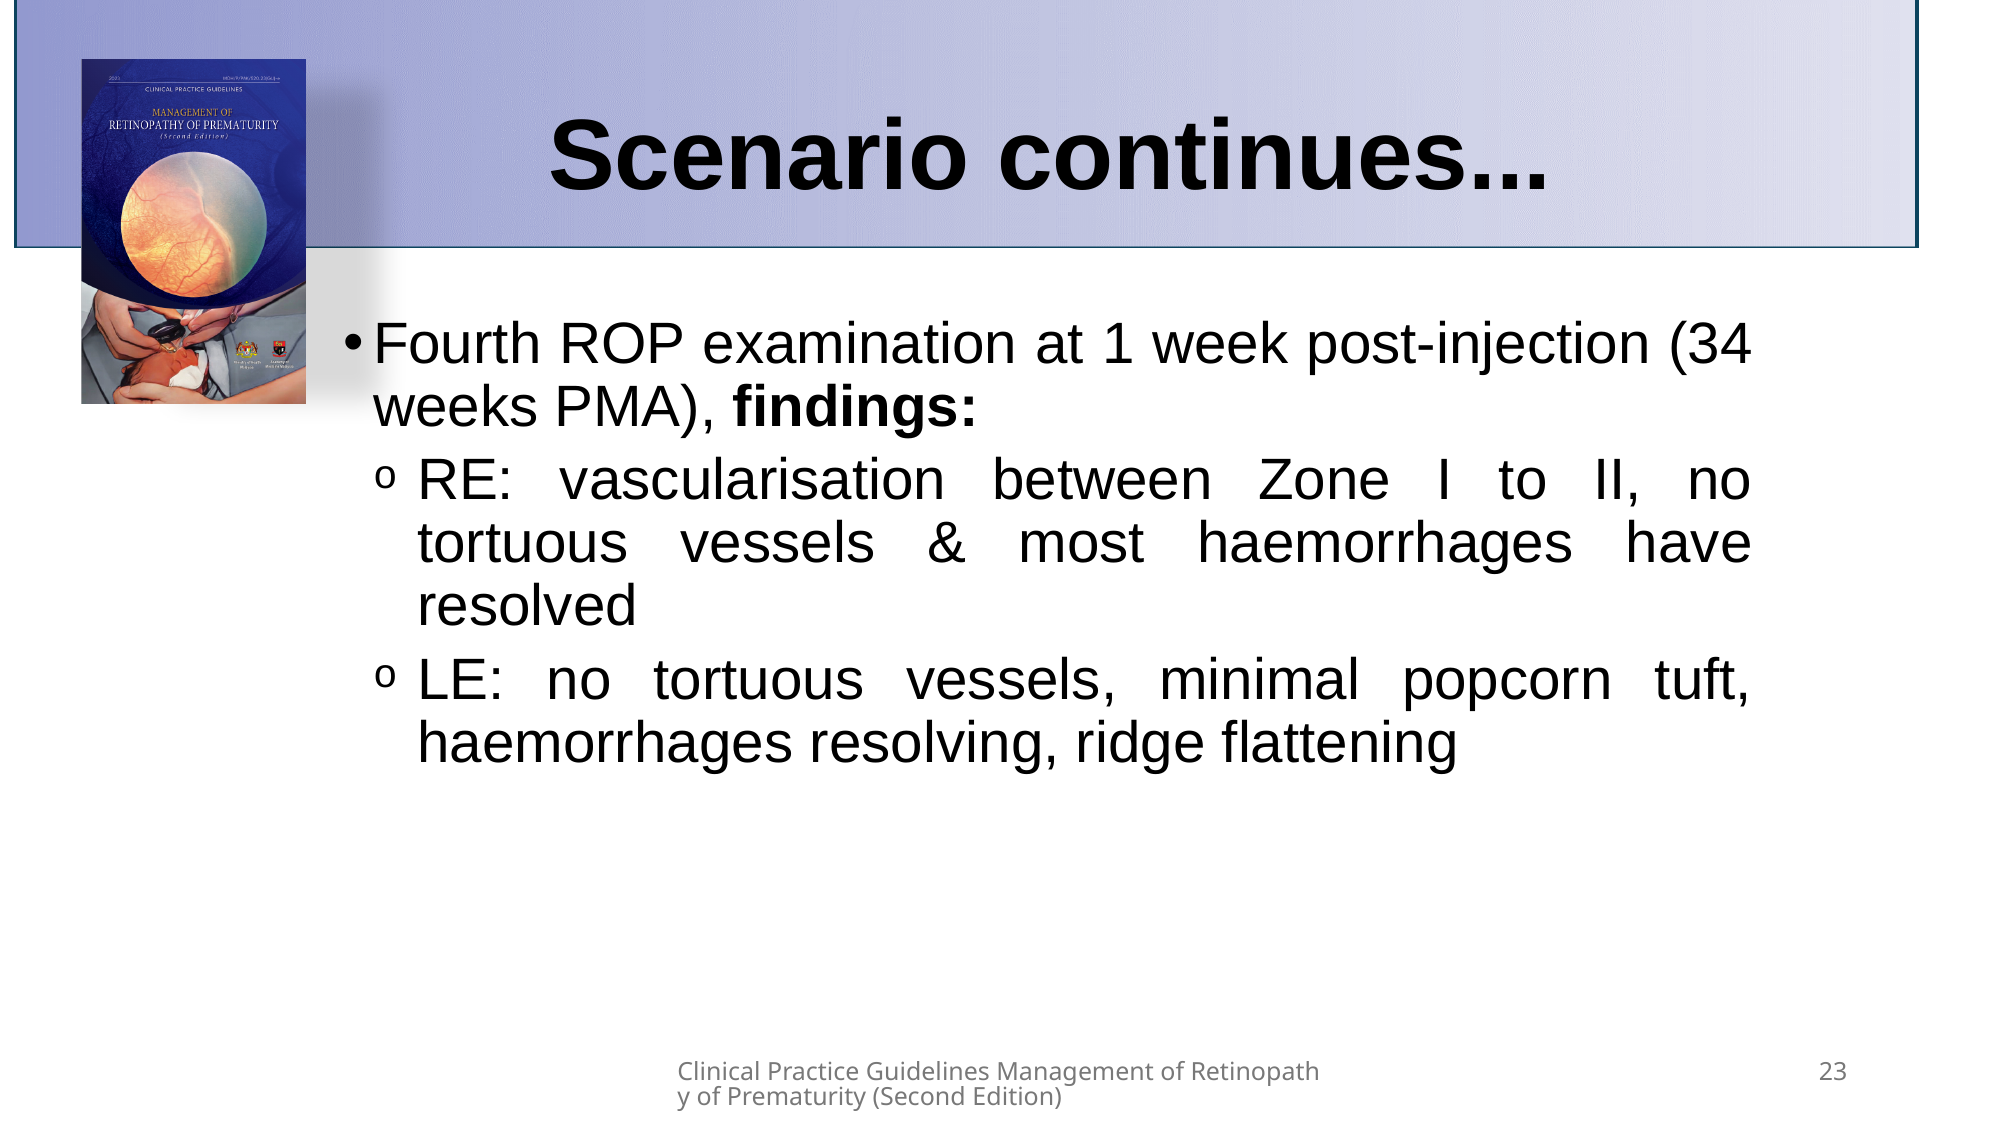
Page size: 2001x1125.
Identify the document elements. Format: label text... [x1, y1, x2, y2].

footer Clinical Practice Guidelines Management of Retinopathy of Prematurity (Second Edition) [662, 1042, 1338, 1103]
slide_number 23 [1412, 1042, 1863, 1103]
picture [13, 0, 1920, 405]
list Fourth ROP examination at 1 week post-injection (34 weeks PMA), findings: RE: vascularisation between Zone I to II, no tortuous vessels & most haemorrhages have resolved LE: no tortuous vessels, minimal popcorn tuft, haemorrhages resolving, ridge flattening [328, 305, 1769, 899]
